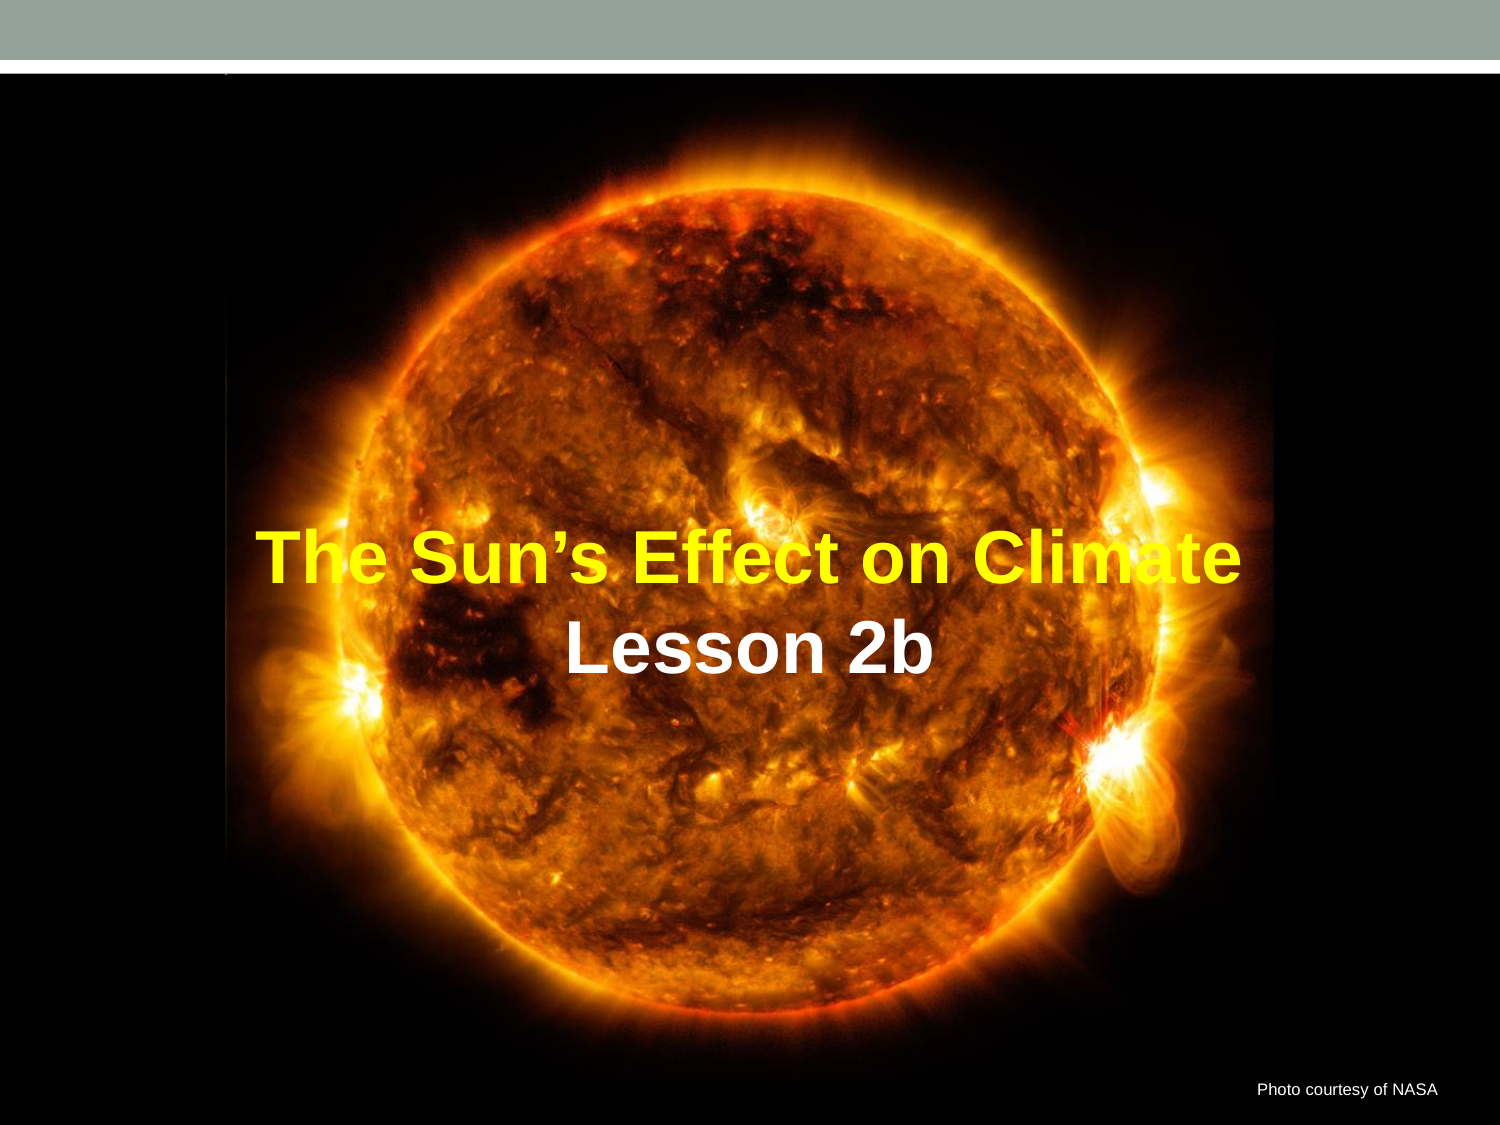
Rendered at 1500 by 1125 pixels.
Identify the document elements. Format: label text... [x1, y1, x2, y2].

text_box Photo courtesy of NASA [1283, 1071, 1454, 1107]
picture [224, 74, 1276, 1125]
